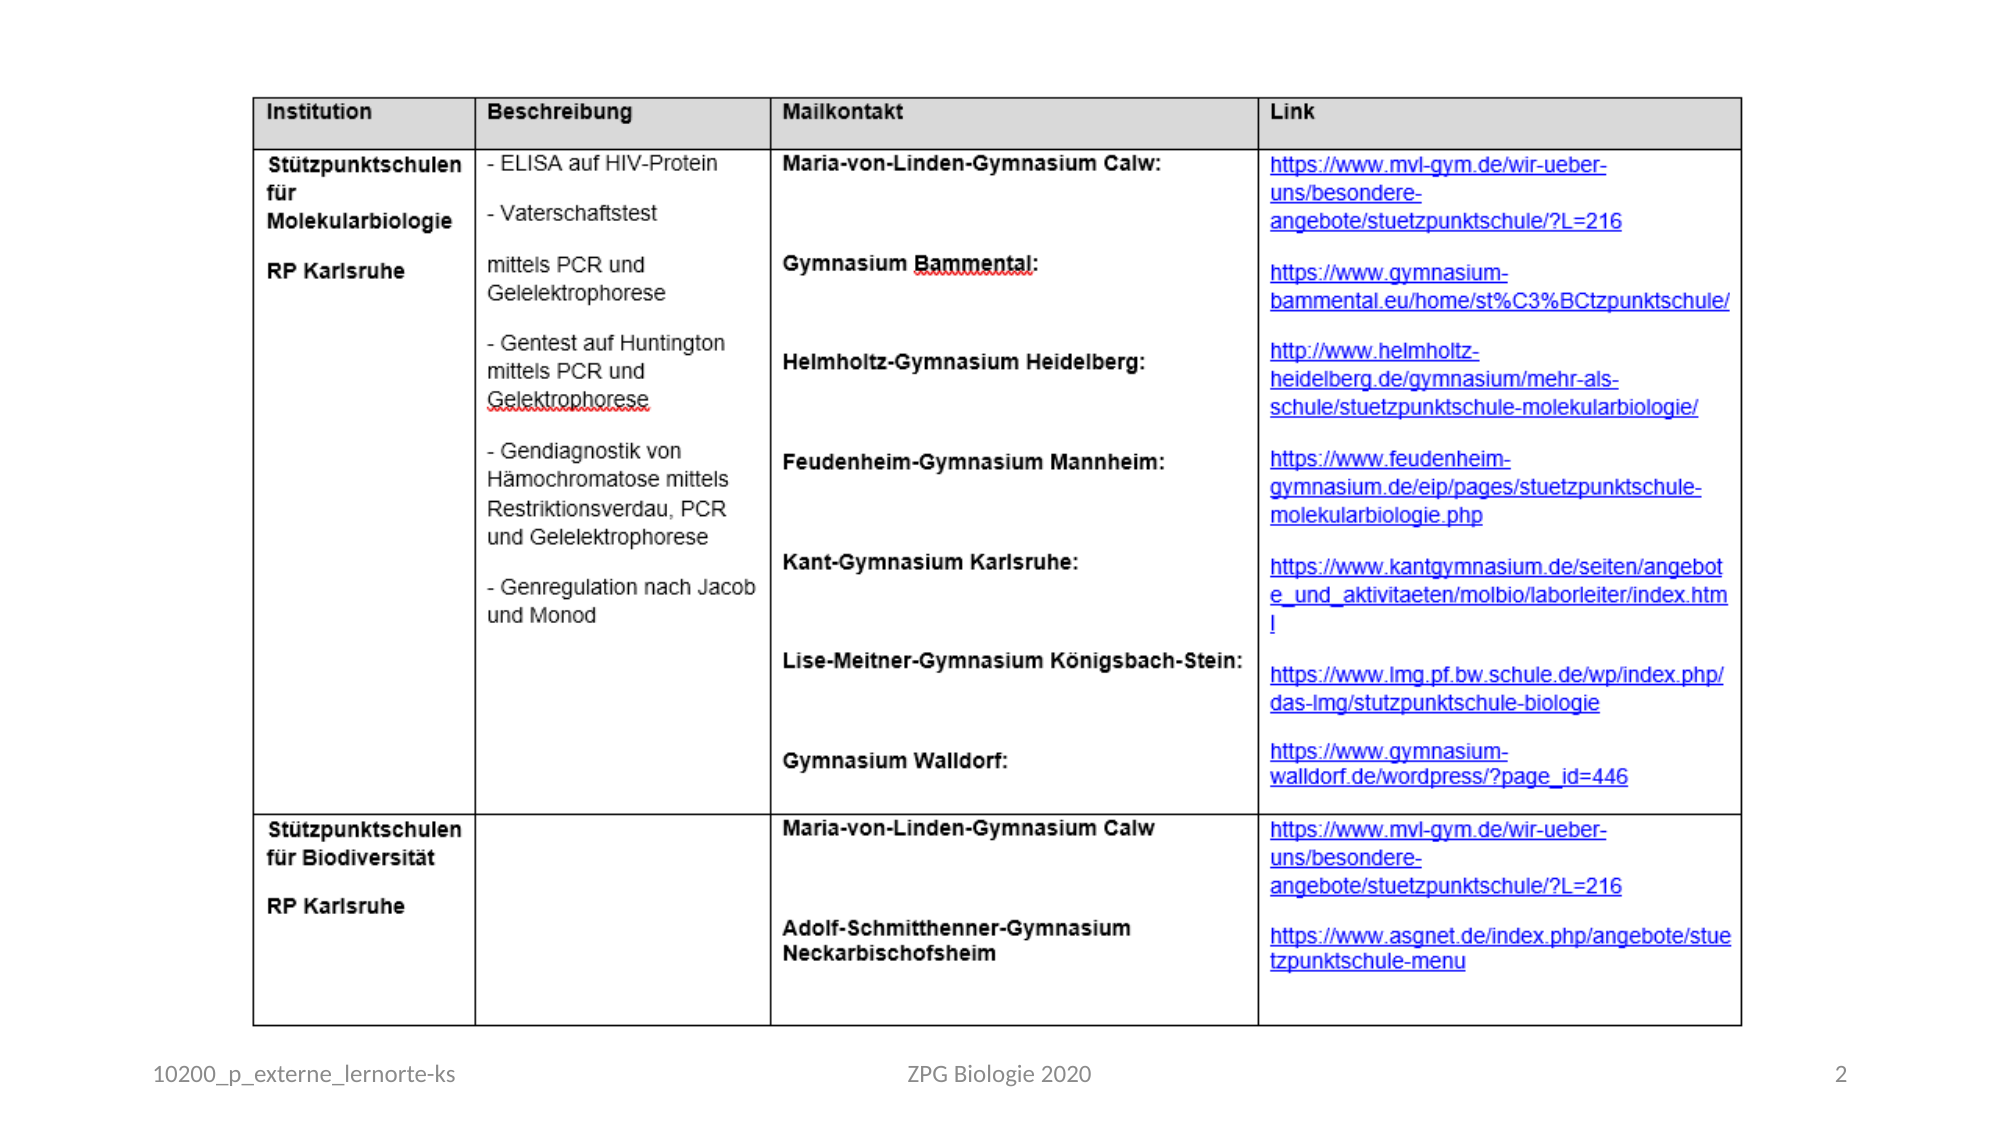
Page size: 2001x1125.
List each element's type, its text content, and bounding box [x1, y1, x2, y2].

slide_number 2 [1412, 1042, 1863, 1103]
slide_number 10200_p_externe_lernorte-ks [137, 1042, 588, 1103]
picture [245, 88, 1755, 1036]
footer ZPG Biologie 2020 [662, 1042, 1338, 1103]
